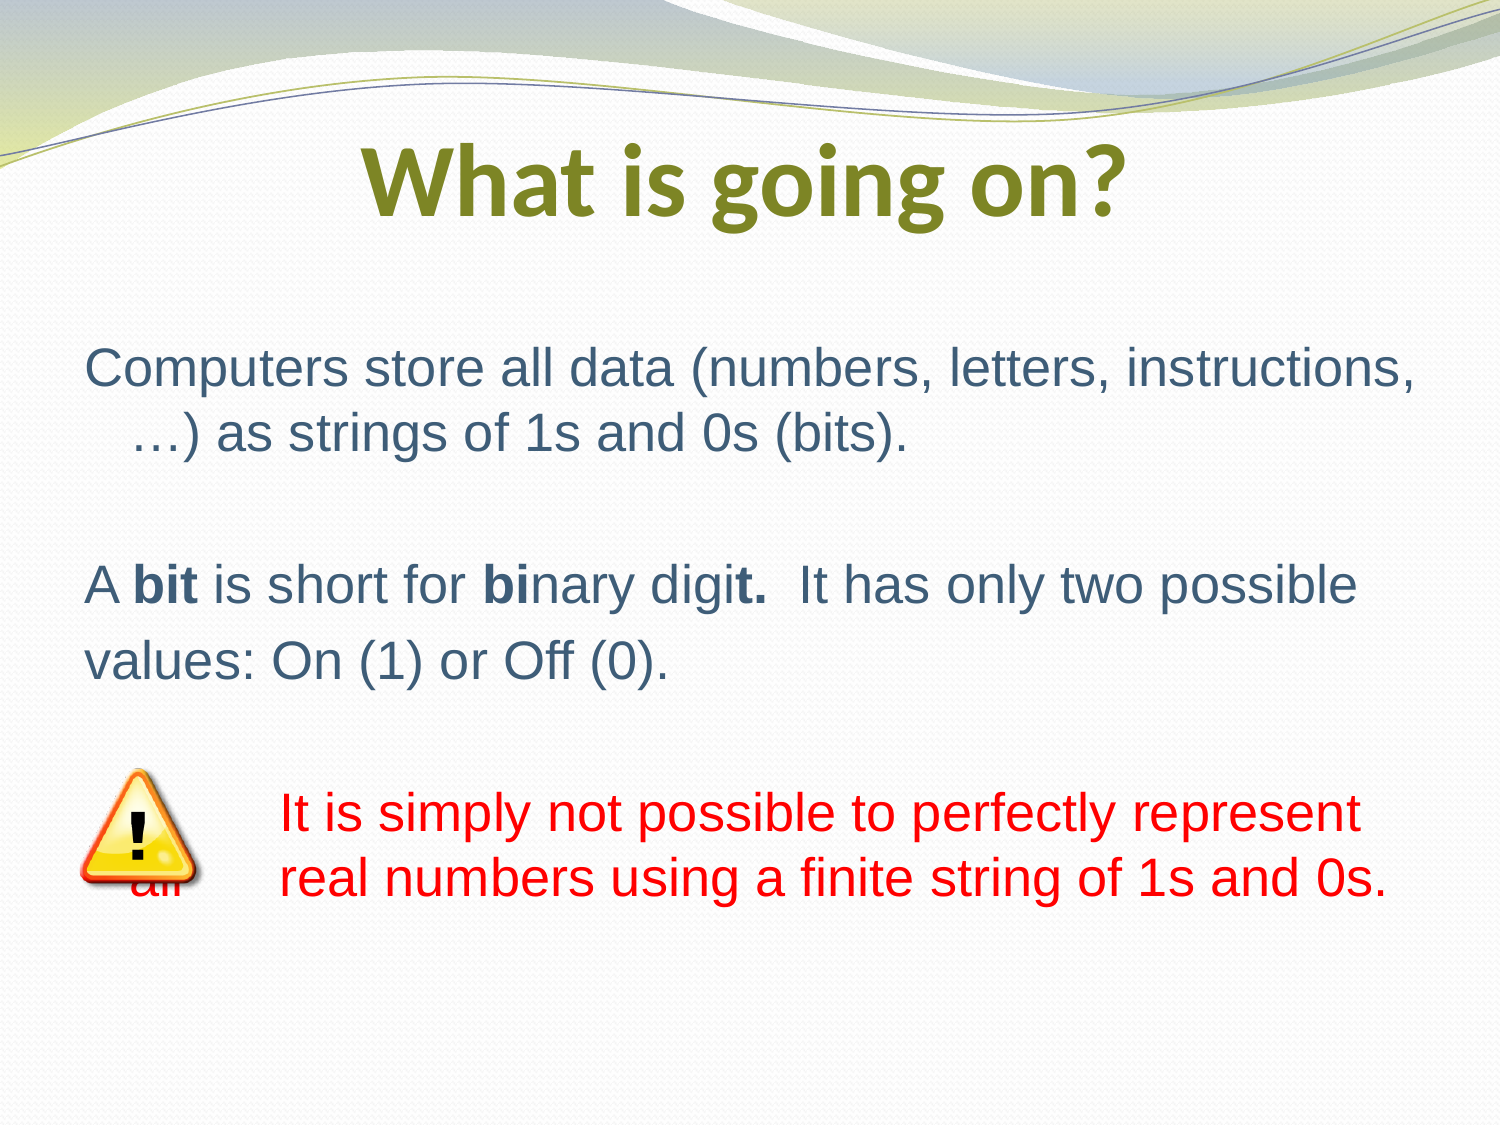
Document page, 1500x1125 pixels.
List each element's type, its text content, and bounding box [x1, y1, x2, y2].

list Computers store all data (numbers, letters, instructions, …) as strings of 1s and 0s (bits). A bit is short for binary digit. It has only two possible values: On (1) or Off (0). It is simply not possible to perfectly represent all real numbers using a finite string of 1s and 0s. [69, 324, 1445, 1038]
picture [70, 762, 208, 901]
title What is going on? [70, 50, 1421, 238]
text_box 11111111 = 128 + 64 + 32 +16 + 8 + 4 + 2 + 1 = 255 = 2^8 – 1 [69, 764, 214, 913]
